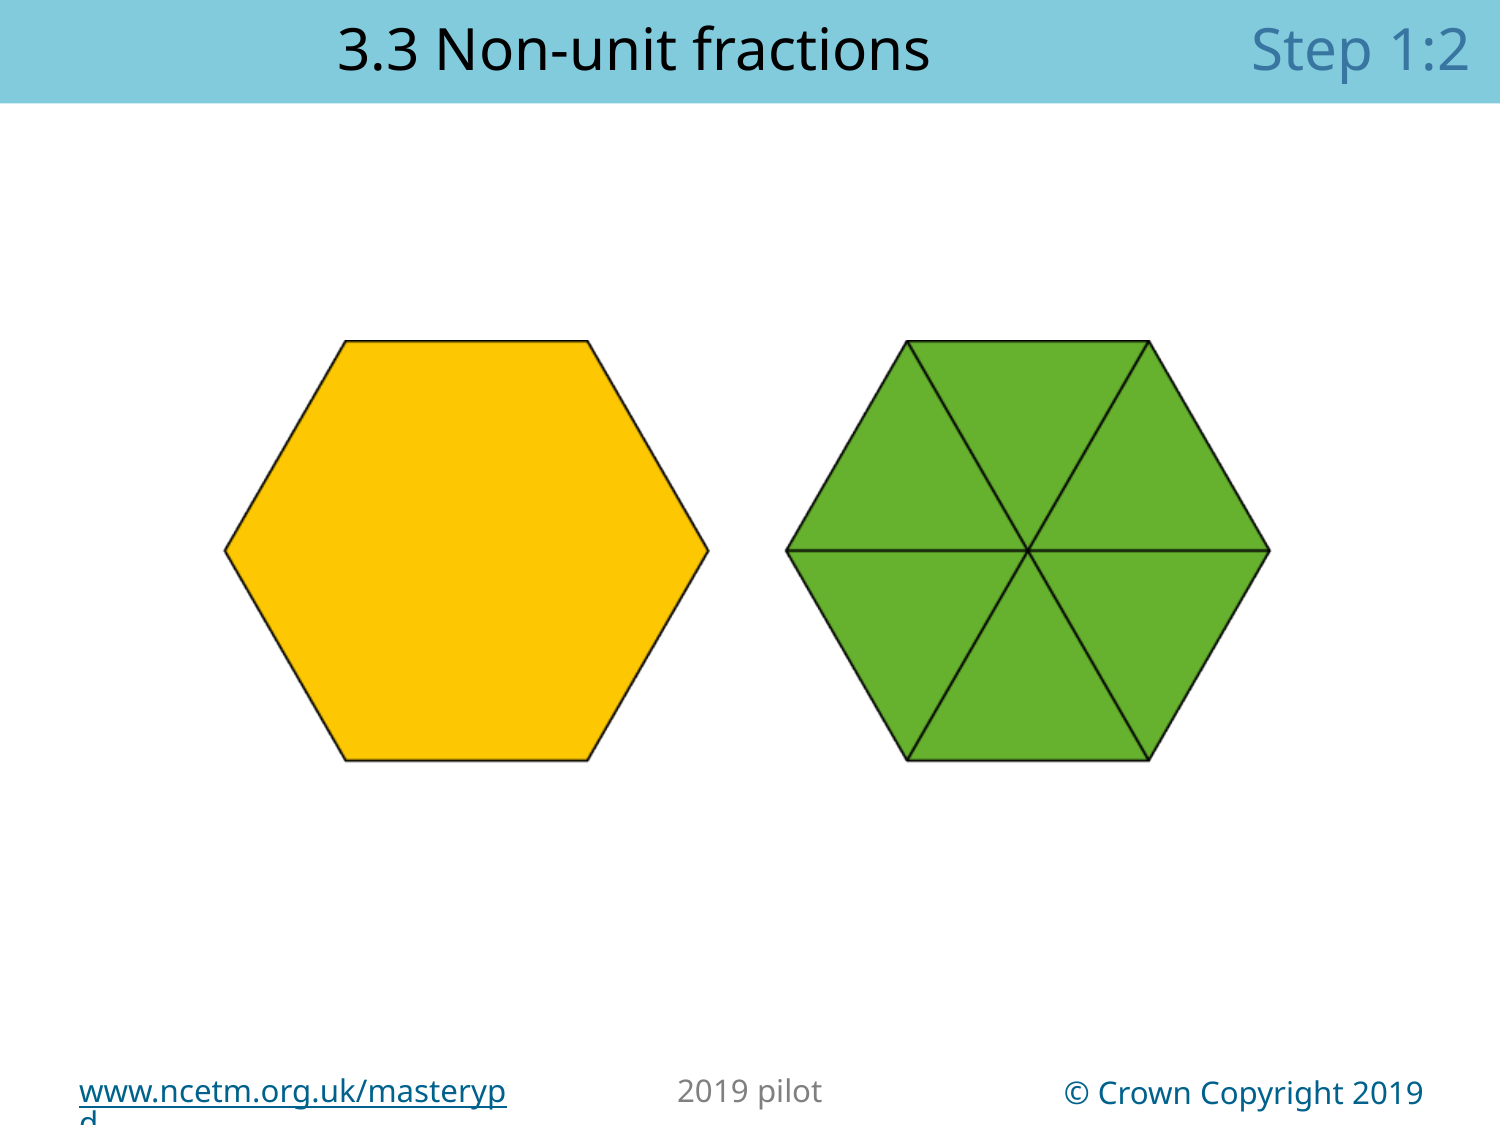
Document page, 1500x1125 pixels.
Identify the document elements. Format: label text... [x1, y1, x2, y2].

picture [101, 340, 1399, 784]
list 3.3 Non-unit fractions Step 1:2 [0, 0, 1500, 104]
